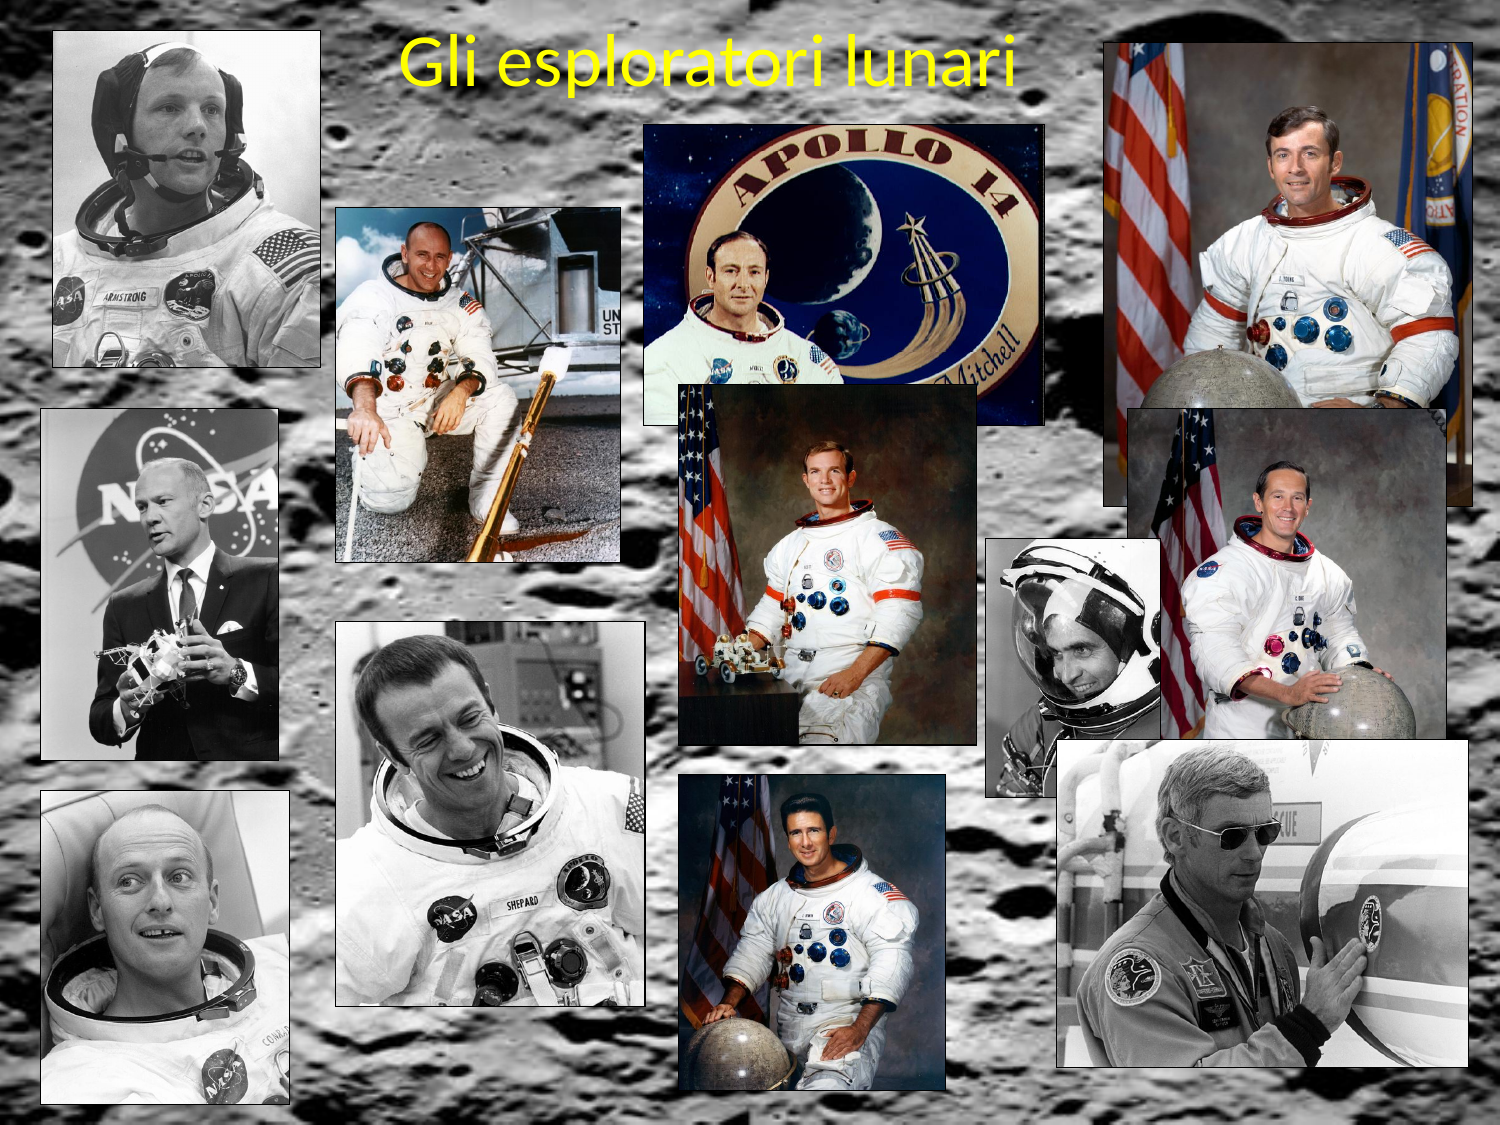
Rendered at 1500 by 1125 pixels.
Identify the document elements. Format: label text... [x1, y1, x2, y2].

picture [0, 0, 1500, 1125]
title Gli esploratori lunari [112, 0, 1306, 114]
